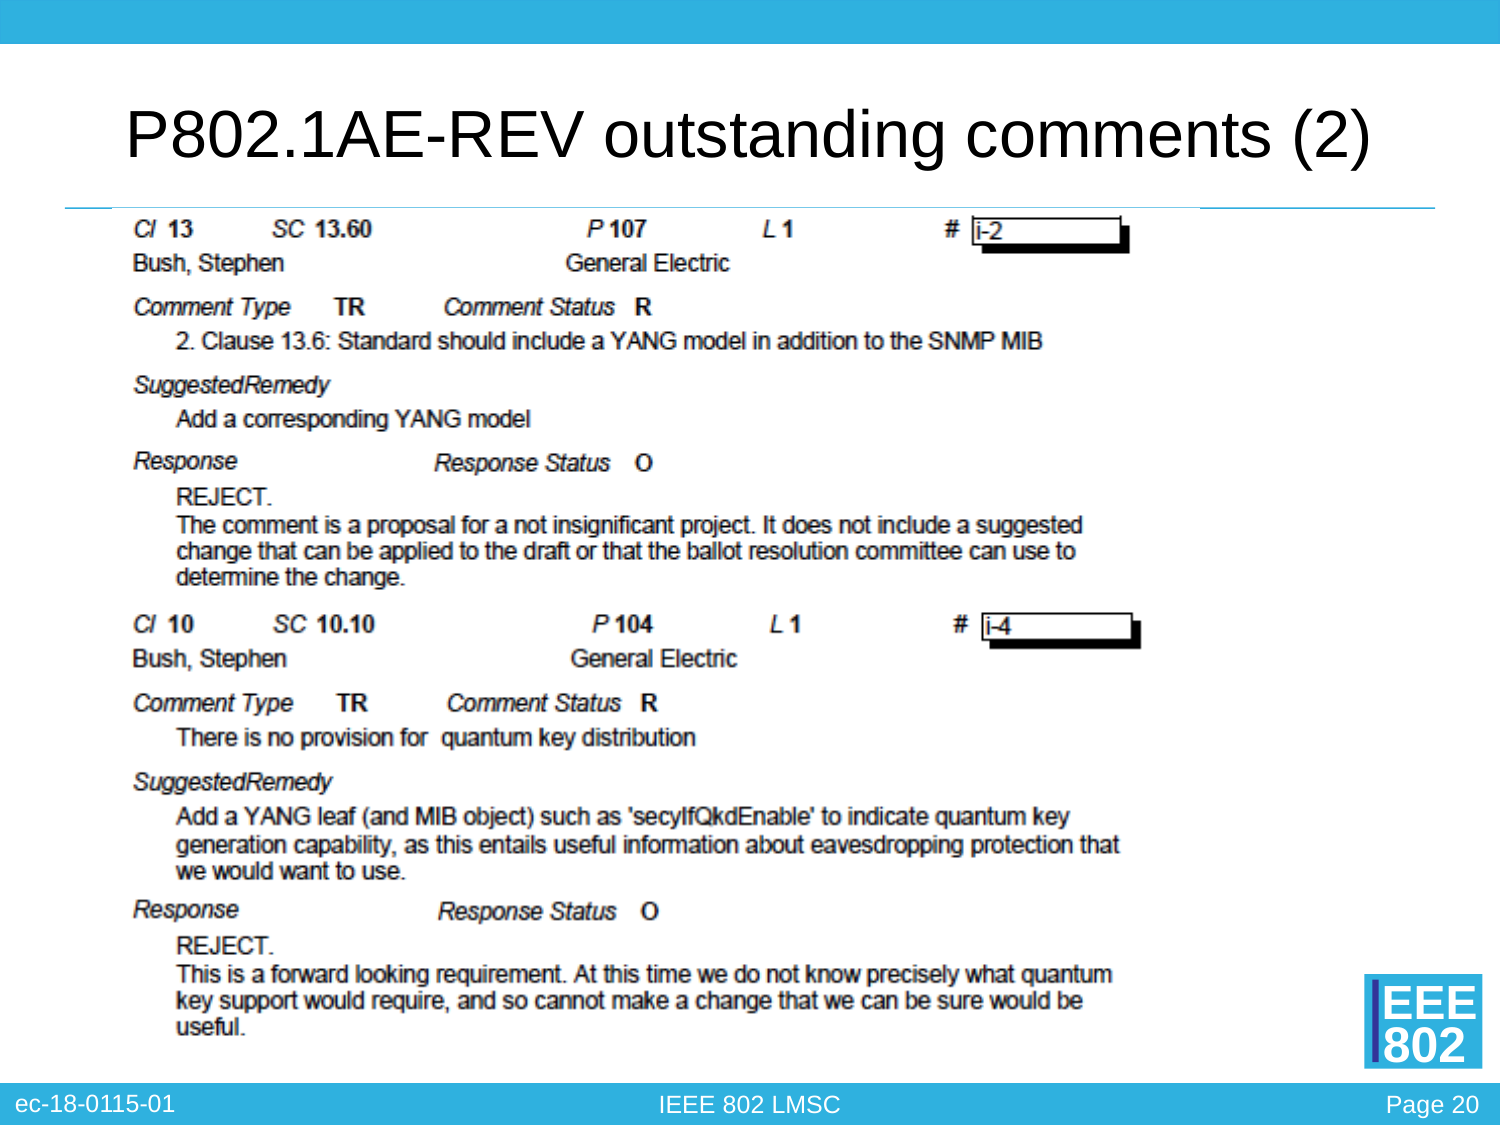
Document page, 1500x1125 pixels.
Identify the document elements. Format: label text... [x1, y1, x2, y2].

picture [112, 609, 1200, 1046]
picture [112, 208, 1200, 608]
text_box P802.1AE-REV outstanding comments (2) [74, 66, 1425, 197]
